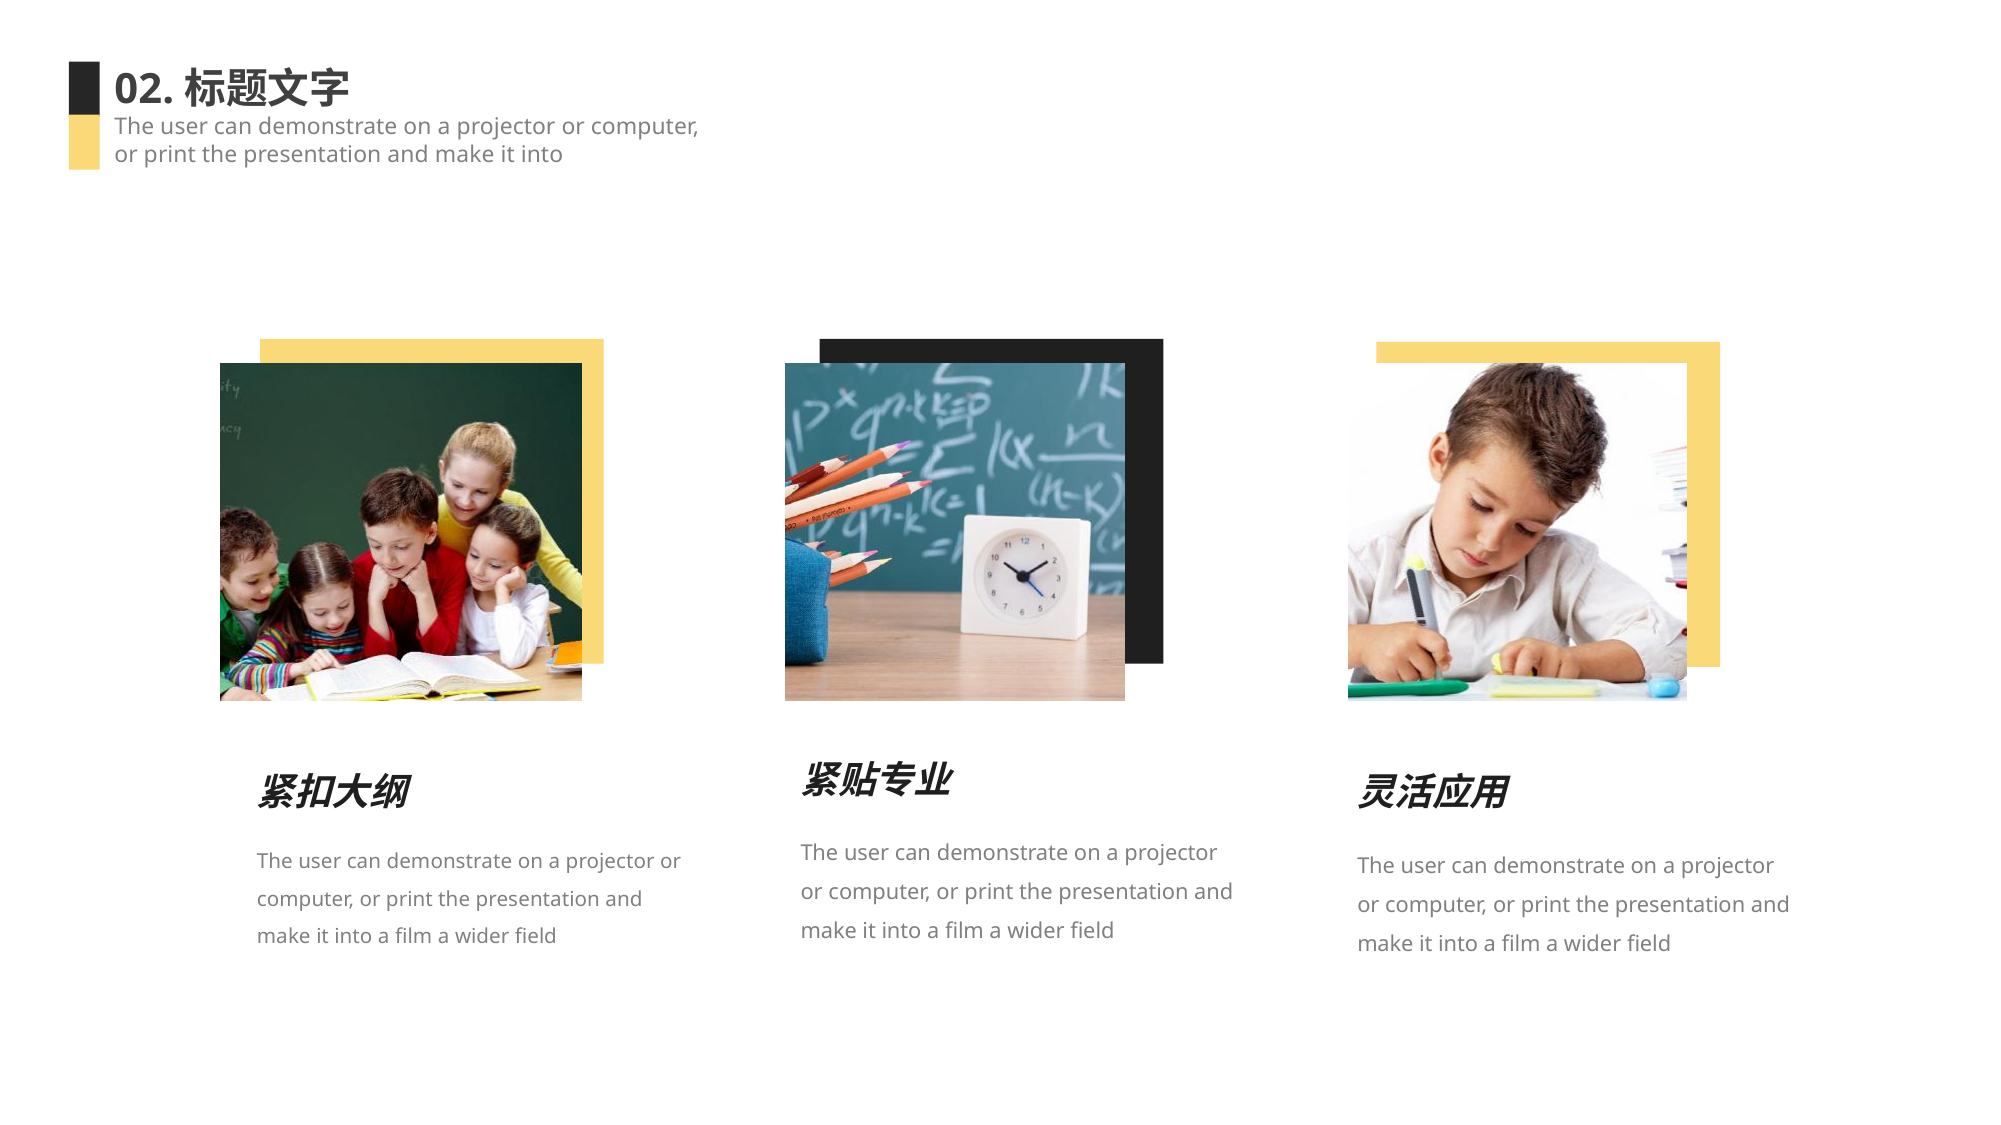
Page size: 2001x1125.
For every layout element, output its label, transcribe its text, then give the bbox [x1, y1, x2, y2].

picture [785, 363, 1125, 701]
text_box 紧贴专业 The user can demonstrate on a projector or computer, or print the presentation and make it into a film a wider field [785, 725, 1261, 956]
text_box [819, 338, 1164, 665]
picture [220, 363, 582, 701]
text_box 紧扣大纲 The user can demonstrate on a projector or computer, or print the presentation and make it into a film a wider field [241, 738, 717, 956]
picture [1347, 363, 1687, 701]
text_box 灵活应用 The user can demonstrate on a projector or computer, or print the presentation and make it into a film a wider field [1342, 738, 1818, 969]
text_box [1375, 341, 1721, 668]
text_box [68, 54, 742, 176]
text_box [259, 338, 605, 665]
